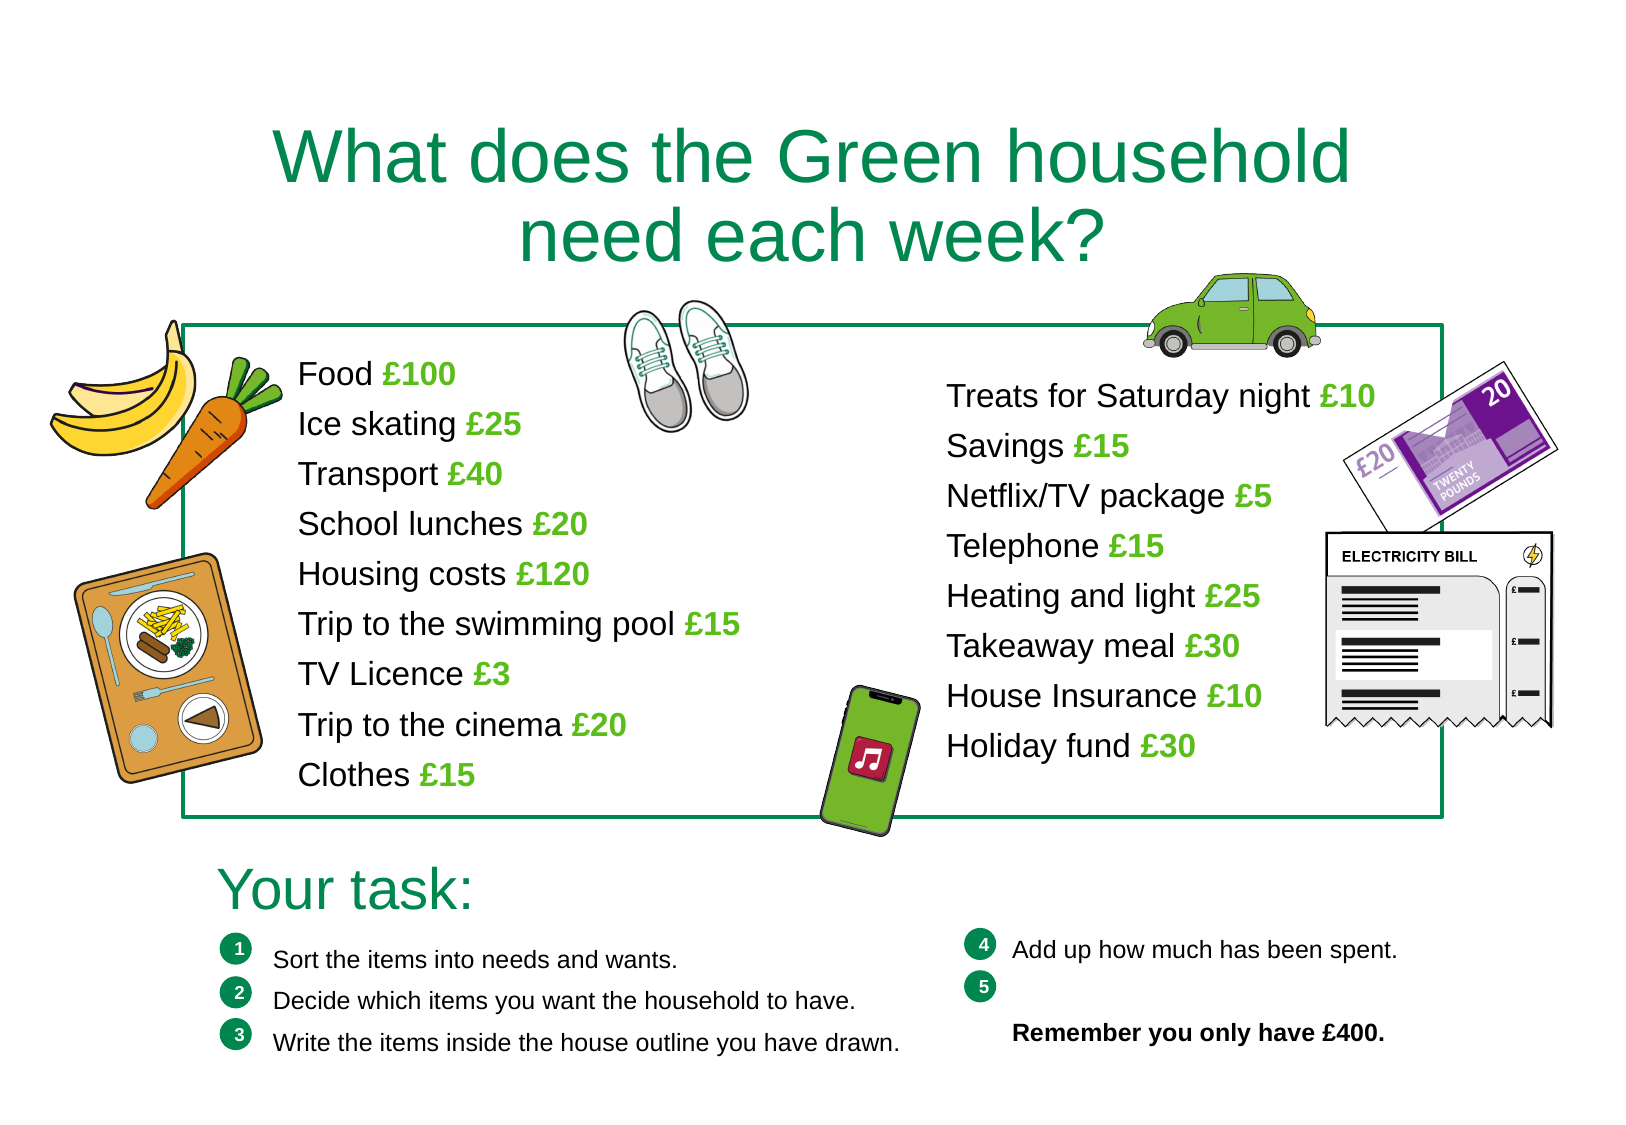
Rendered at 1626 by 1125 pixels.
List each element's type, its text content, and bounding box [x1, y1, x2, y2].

picture [604, 322, 623, 334]
text_box [752, 323, 1138, 333]
picture [71, 550, 266, 786]
picture [1143, 272, 1322, 359]
picture [832, 689, 906, 832]
picture [1355, 361, 1558, 507]
picture [1325, 530, 1555, 729]
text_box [623, 297, 747, 435]
title What does the Green household need each week? [210, 118, 1415, 278]
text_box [282, 334, 1482, 848]
text_box [286, 323, 618, 333]
text_box [181, 518, 277, 819]
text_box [48, 318, 283, 510]
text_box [201, 843, 1427, 1097]
text_box [1326, 323, 1444, 333]
